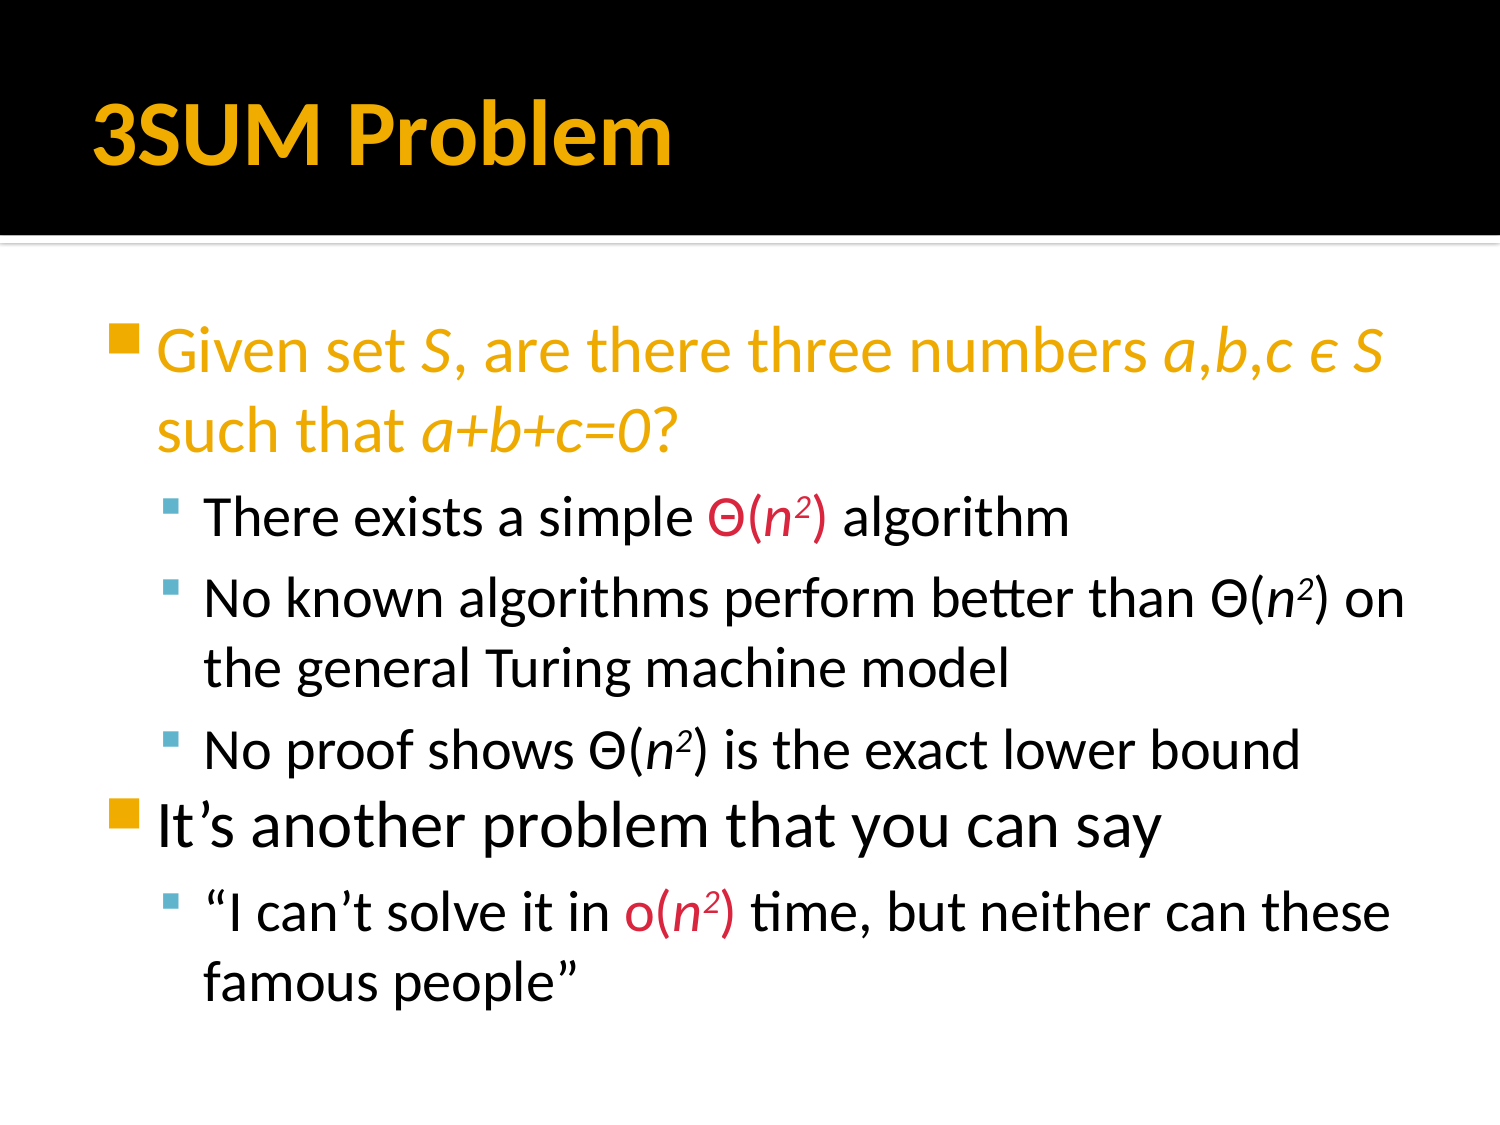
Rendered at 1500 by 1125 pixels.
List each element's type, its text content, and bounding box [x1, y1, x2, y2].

title 3SUM Problem [75, 25, 1425, 231]
list Given set S, are there three numbers a,b,c є S such that a+b+c=0? There exists a simple Θ(n2) algorithm No known algorithms perform better than Θ(n2) on the general Turing machine model No proof shows Θ(n2) is the exact lower bound It’s another problem that you can say “I can’t solve it in o(n2) time, but neither can these famous people” [75, 291, 1425, 1050]
